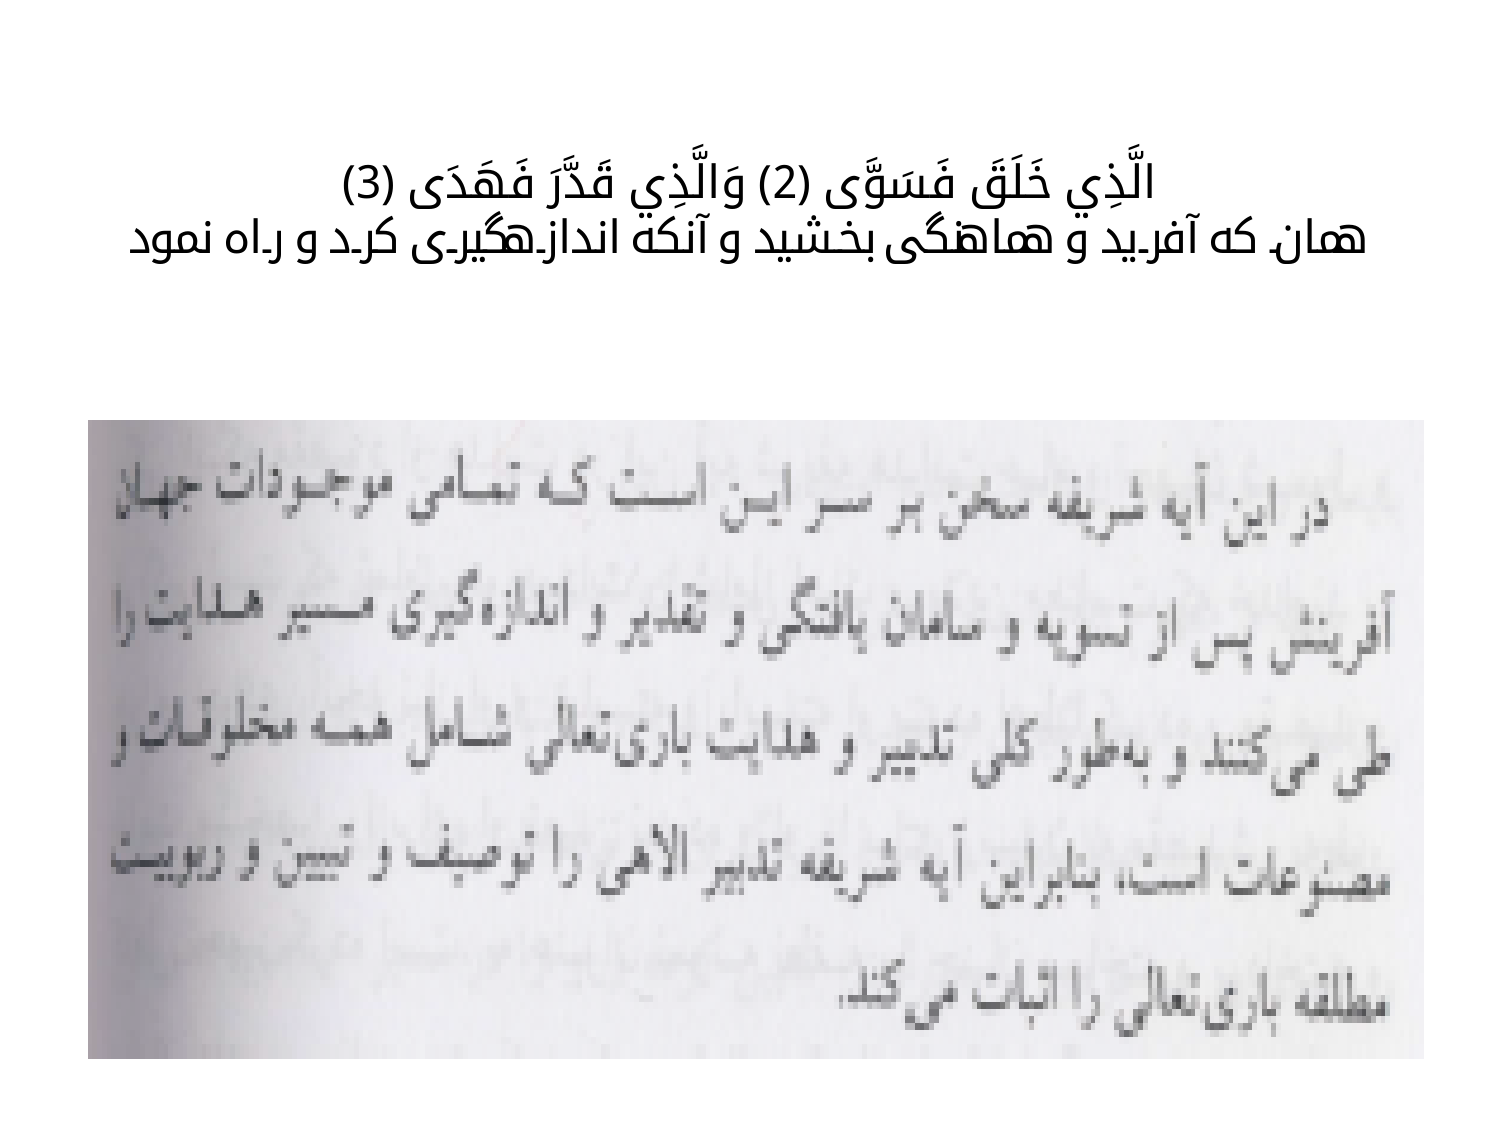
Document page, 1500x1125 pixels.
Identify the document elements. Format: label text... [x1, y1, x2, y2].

picture [88, 420, 1424, 1059]
title الَّذِي خَلَقَ فَسَوَّى ﴿2﴾ وَالَّذِي قَدَّرَ فَهَدَى ﴿3﴾ همان كه آفريد و هماهنگى بخشيد و آنكه اندازه‏گيرى كرد و راه نمود [75, 30, 1425, 386]
